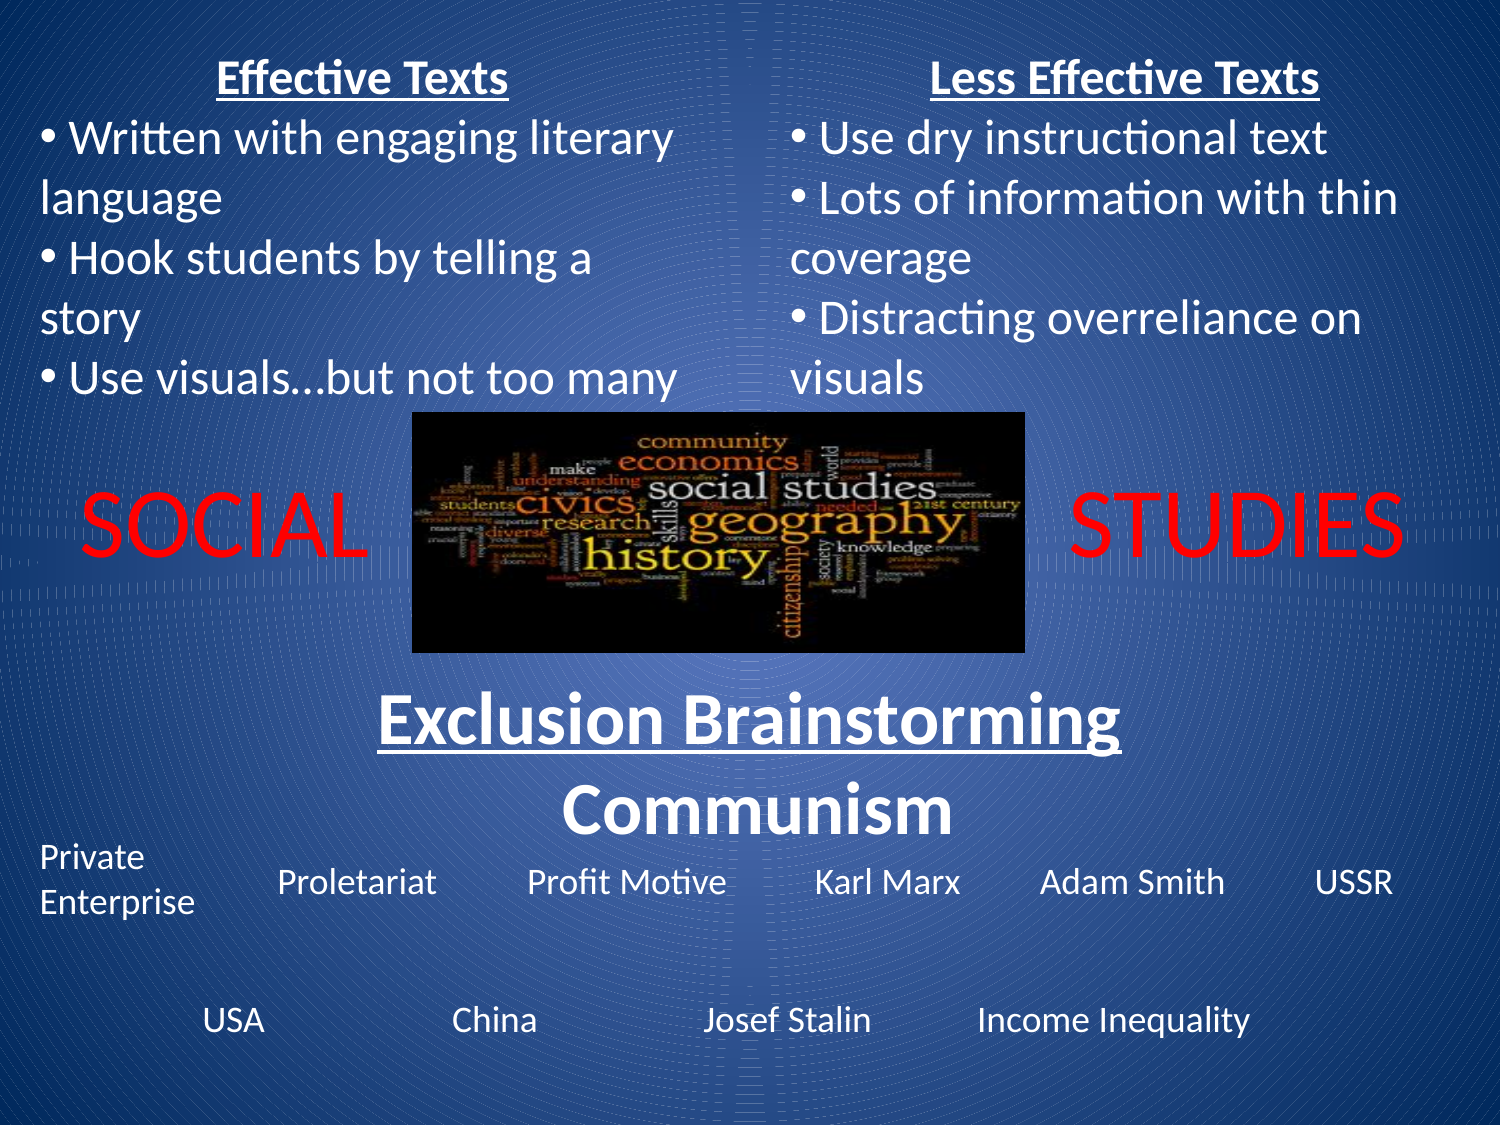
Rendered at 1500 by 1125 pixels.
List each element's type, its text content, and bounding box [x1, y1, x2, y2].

text_box Exclusion Brainstorming Communism [37, 662, 1463, 943]
text_box Less Effective Texts Use dry instructional text Lots of information with thin coverage Distracting overreliance on visuals [774, 37, 1475, 413]
text_box Proletariat [262, 849, 463, 910]
text_box Effective Texts Written with engaging literary language Hook students by telling a story Use visuals…but not too many [24, 37, 700, 503]
text_box Adam Smith [1024, 849, 1250, 910]
text_box SOCIAL [50, 450, 400, 585]
picture [412, 412, 1026, 654]
text_box Income Inequality [962, 987, 1338, 1048]
text_box Karl Marx [800, 849, 988, 910]
text_box China [437, 987, 593, 1048]
text_box Profit Motive [512, 849, 750, 910]
text_box STUDIES [1029, 450, 1450, 585]
text_box Josef Stalin [688, 987, 888, 1048]
text_box Private Enterprise [24, 824, 238, 930]
text_box USA [187, 987, 300, 1048]
text_box USSR [1299, 849, 1450, 910]
